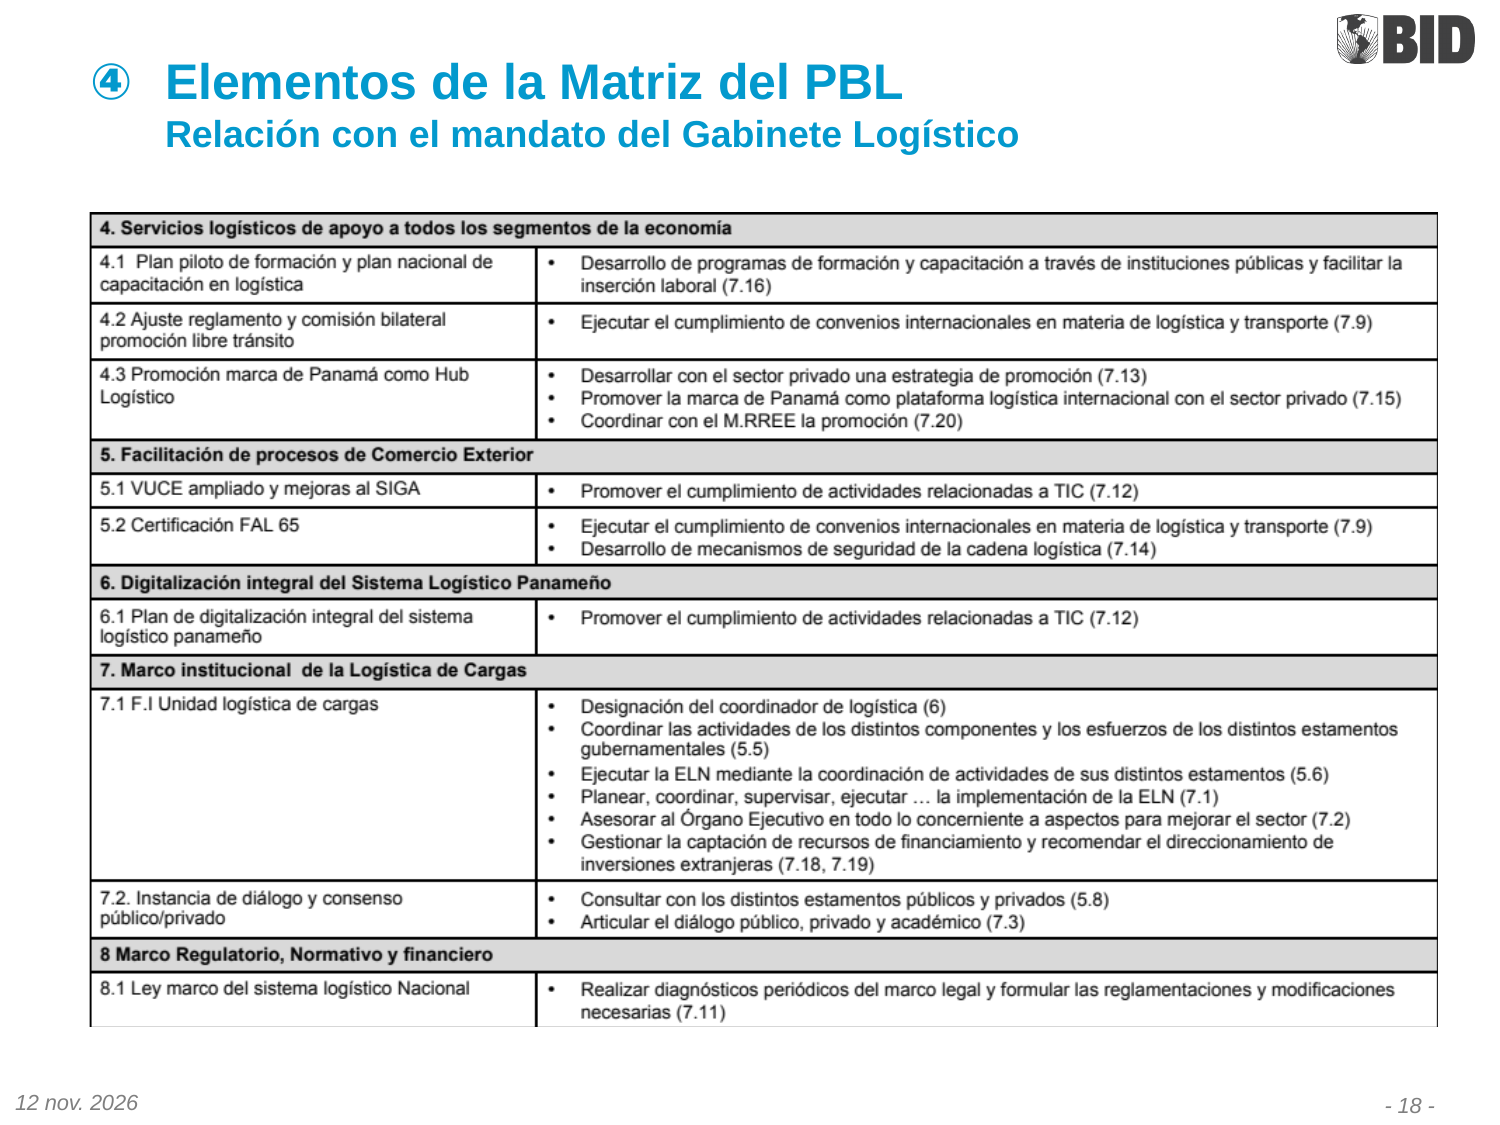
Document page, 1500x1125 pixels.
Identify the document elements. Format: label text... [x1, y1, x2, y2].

title Elementos de la Matriz del PBL Relación con el mandato del Gabinete Logístico [75, 0, 1413, 205]
slide_number - 18 - [1312, 1084, 1451, 1125]
picture [89, 212, 1439, 1027]
picture [1413, 14, 1475, 64]
slide_number 02-15 [0, 1080, 163, 1125]
